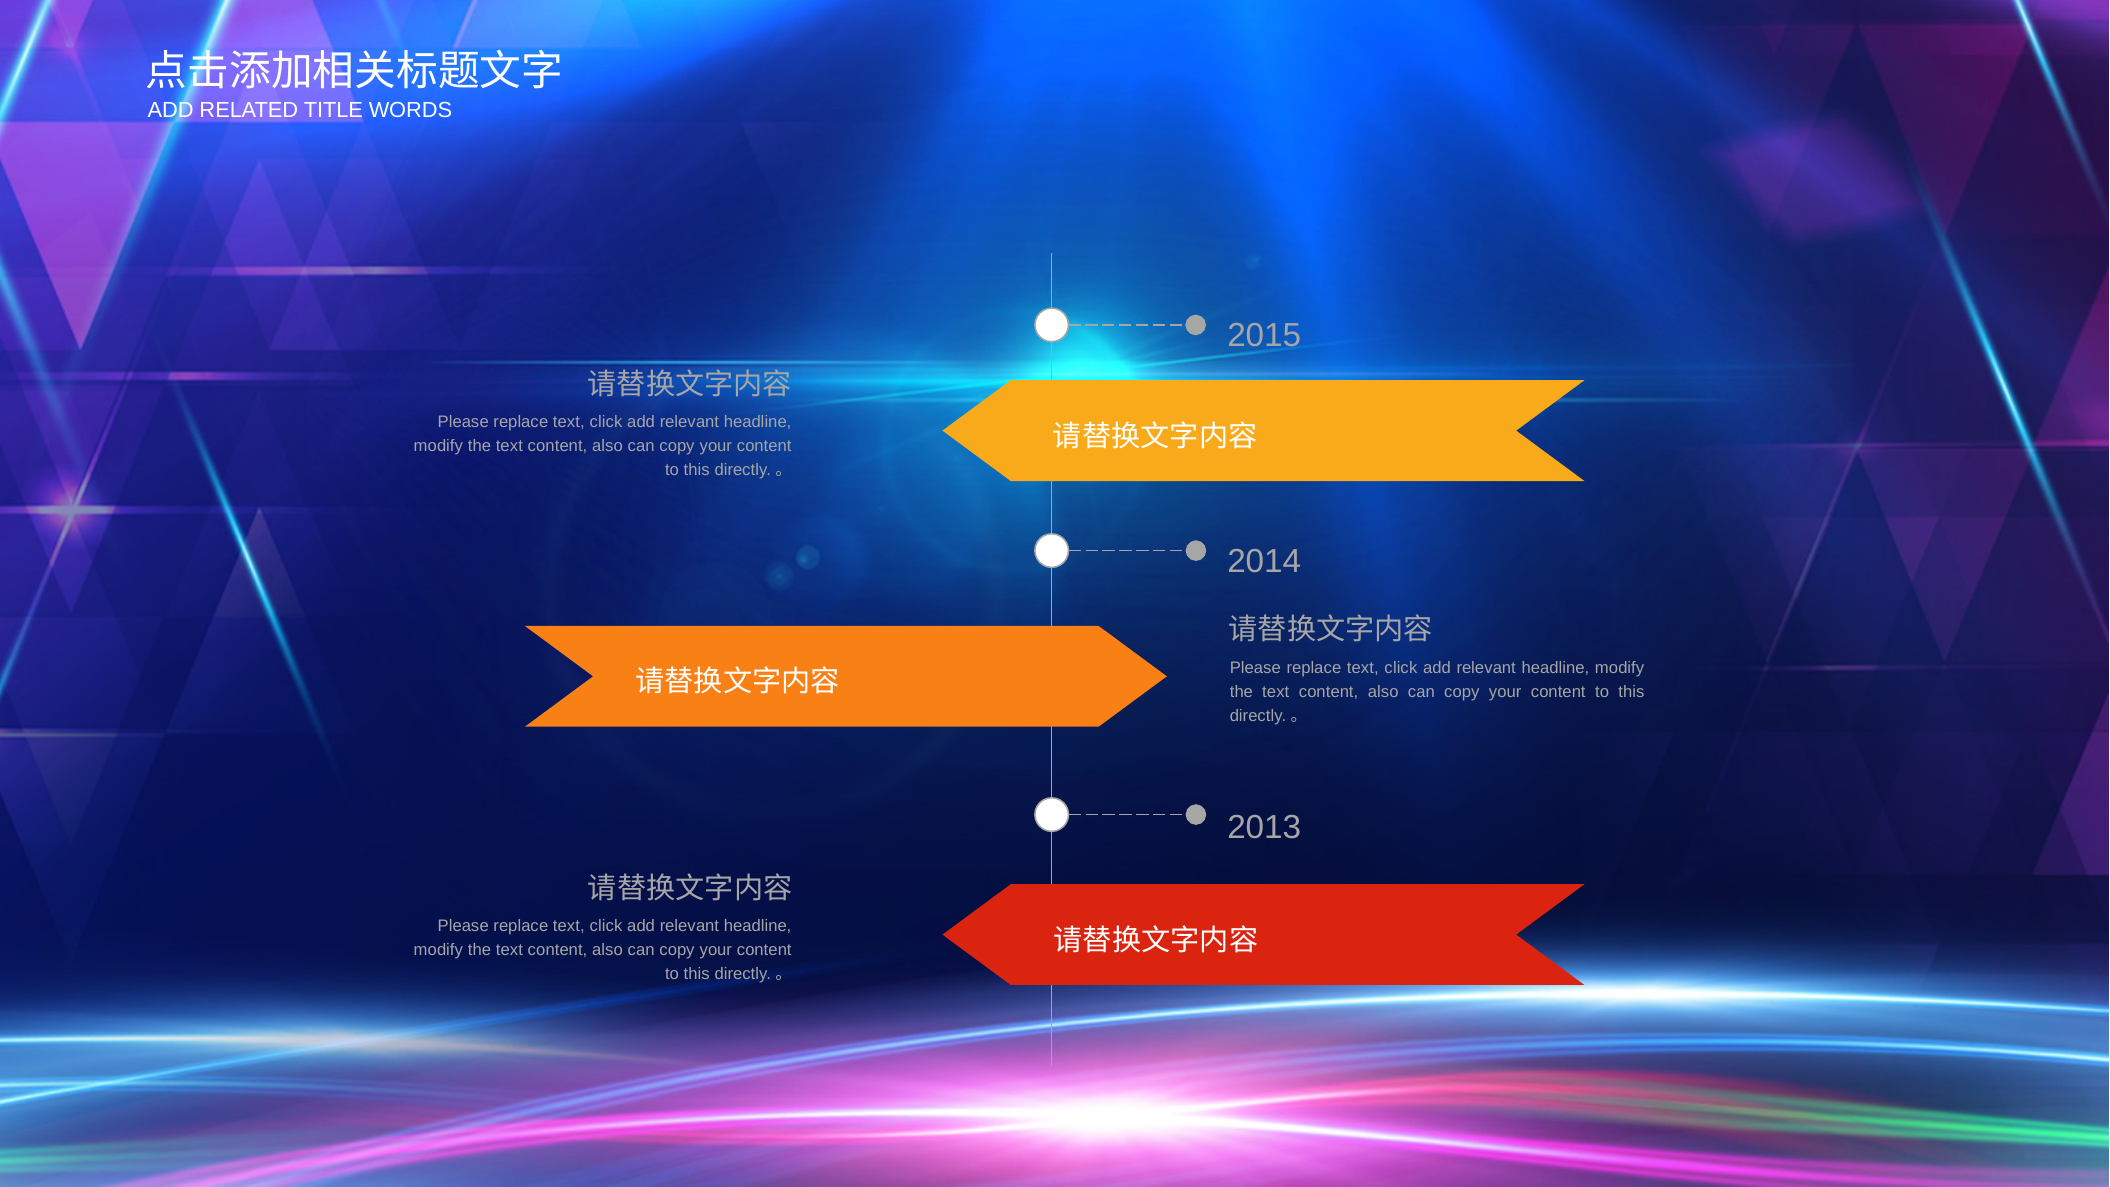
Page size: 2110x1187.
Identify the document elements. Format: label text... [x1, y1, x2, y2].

text_box 2014 [1212, 523, 1317, 587]
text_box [1034, 797, 1196, 832]
text_box 点击添加相关标题文字 [145, 43, 564, 95]
picture [0, 0, 2109, 1187]
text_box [387, 350, 808, 488]
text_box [387, 854, 809, 992]
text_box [942, 884, 1585, 985]
text_box 2013 [1212, 789, 1317, 853]
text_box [524, 625, 1167, 727]
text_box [1212, 596, 1660, 733]
text_box ADD RELATED TITLE WORDS [147, 96, 453, 123]
text_box 2015 [1212, 298, 1317, 361]
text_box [942, 380, 1585, 481]
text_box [1034, 533, 1196, 568]
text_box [1034, 308, 1196, 342]
